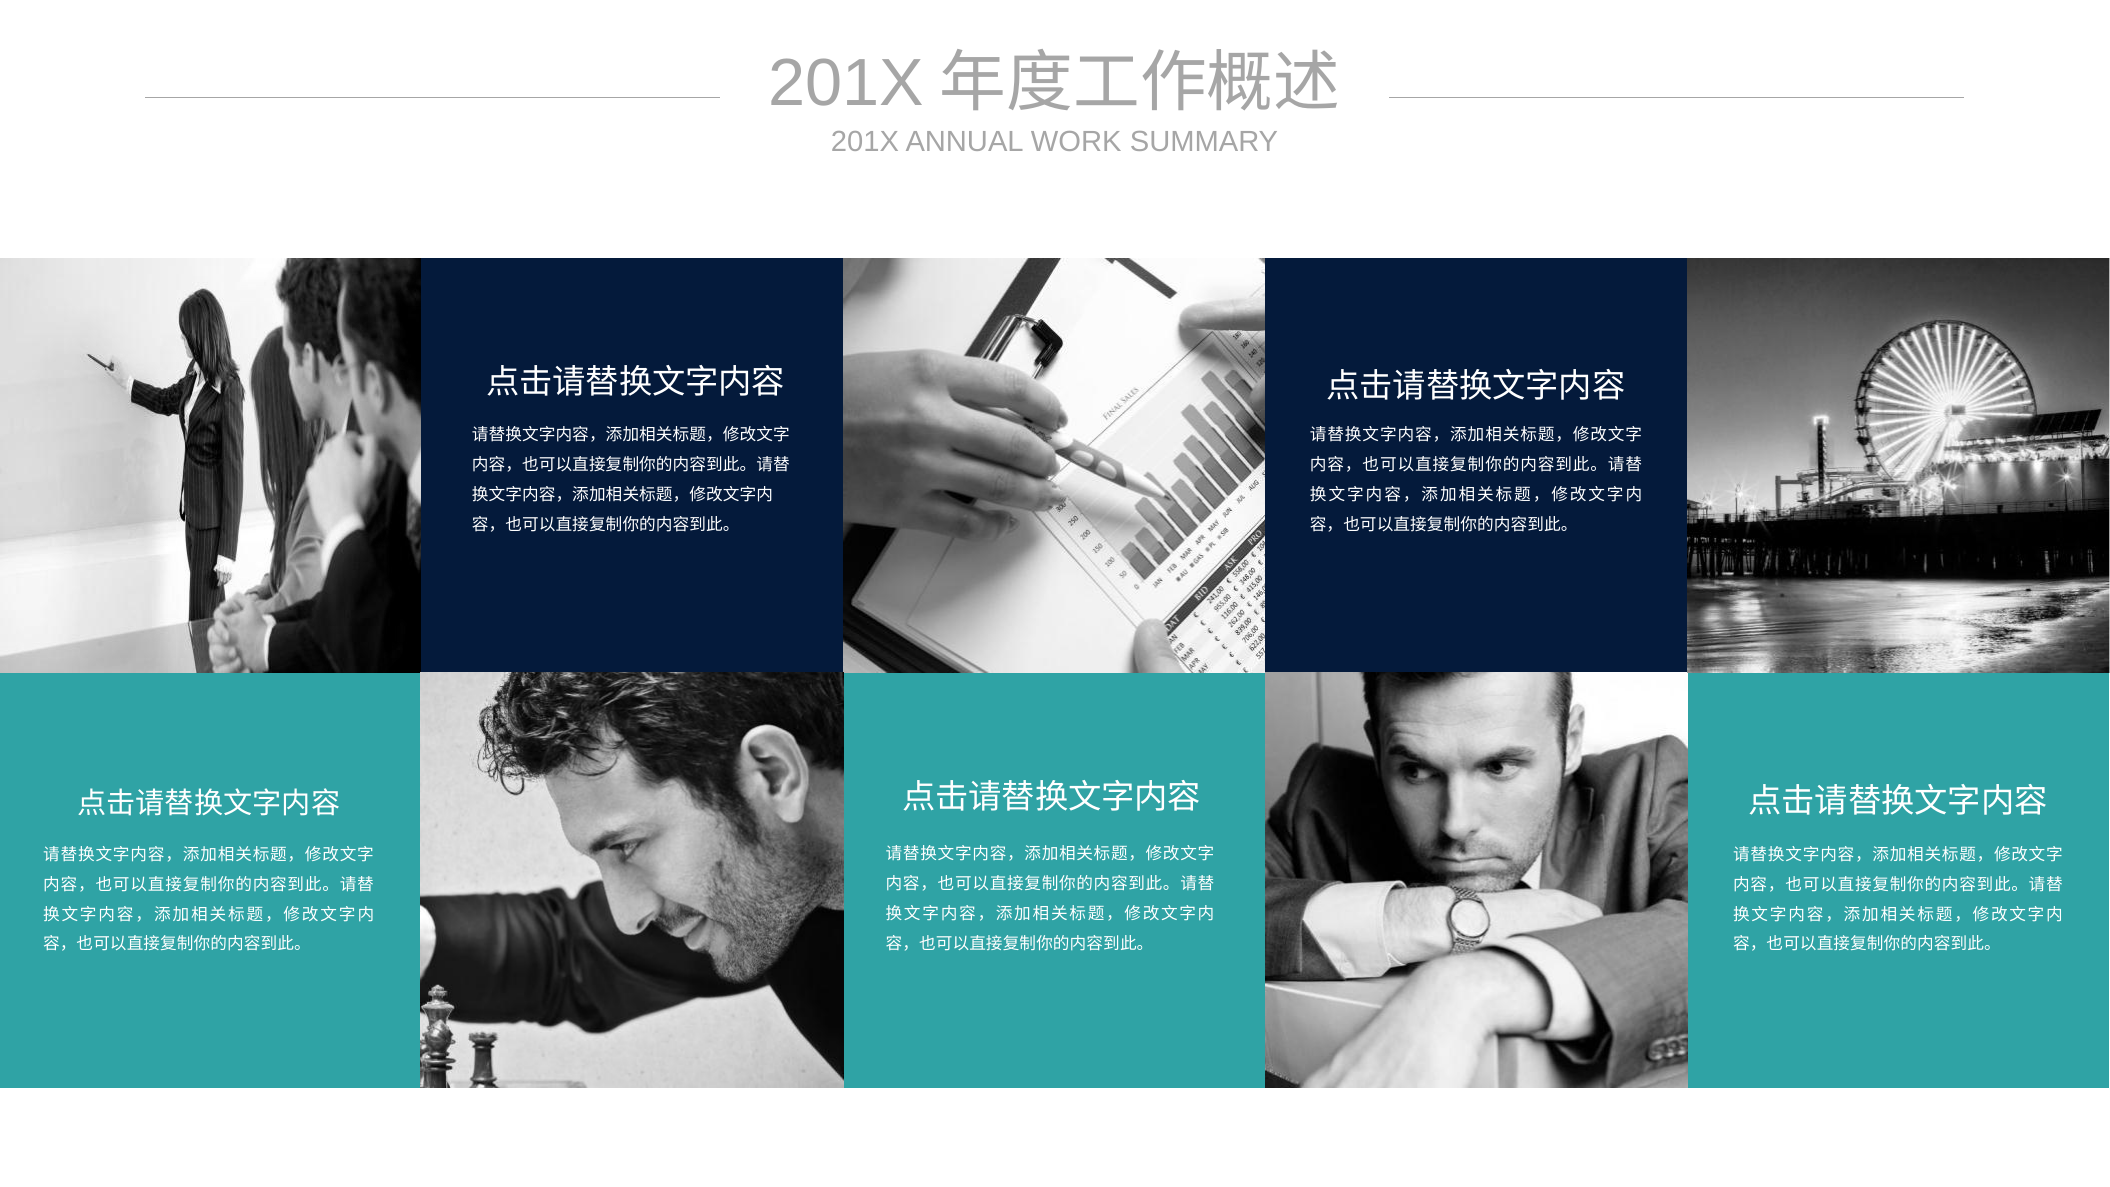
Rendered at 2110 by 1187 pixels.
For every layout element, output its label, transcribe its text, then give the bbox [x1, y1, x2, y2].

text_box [843, 258, 1265, 1088]
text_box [1687, 258, 2110, 1088]
text_box 201X年度工作概述 [730, 38, 1379, 96]
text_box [0, 258, 420, 1088]
text_box 201X年度工作概述 [730, 98, 1379, 119]
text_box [420, 258, 843, 1088]
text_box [1265, 258, 1687, 1088]
text_box 201X ANNUAL WORK SUMMARY [824, 122, 1285, 158]
